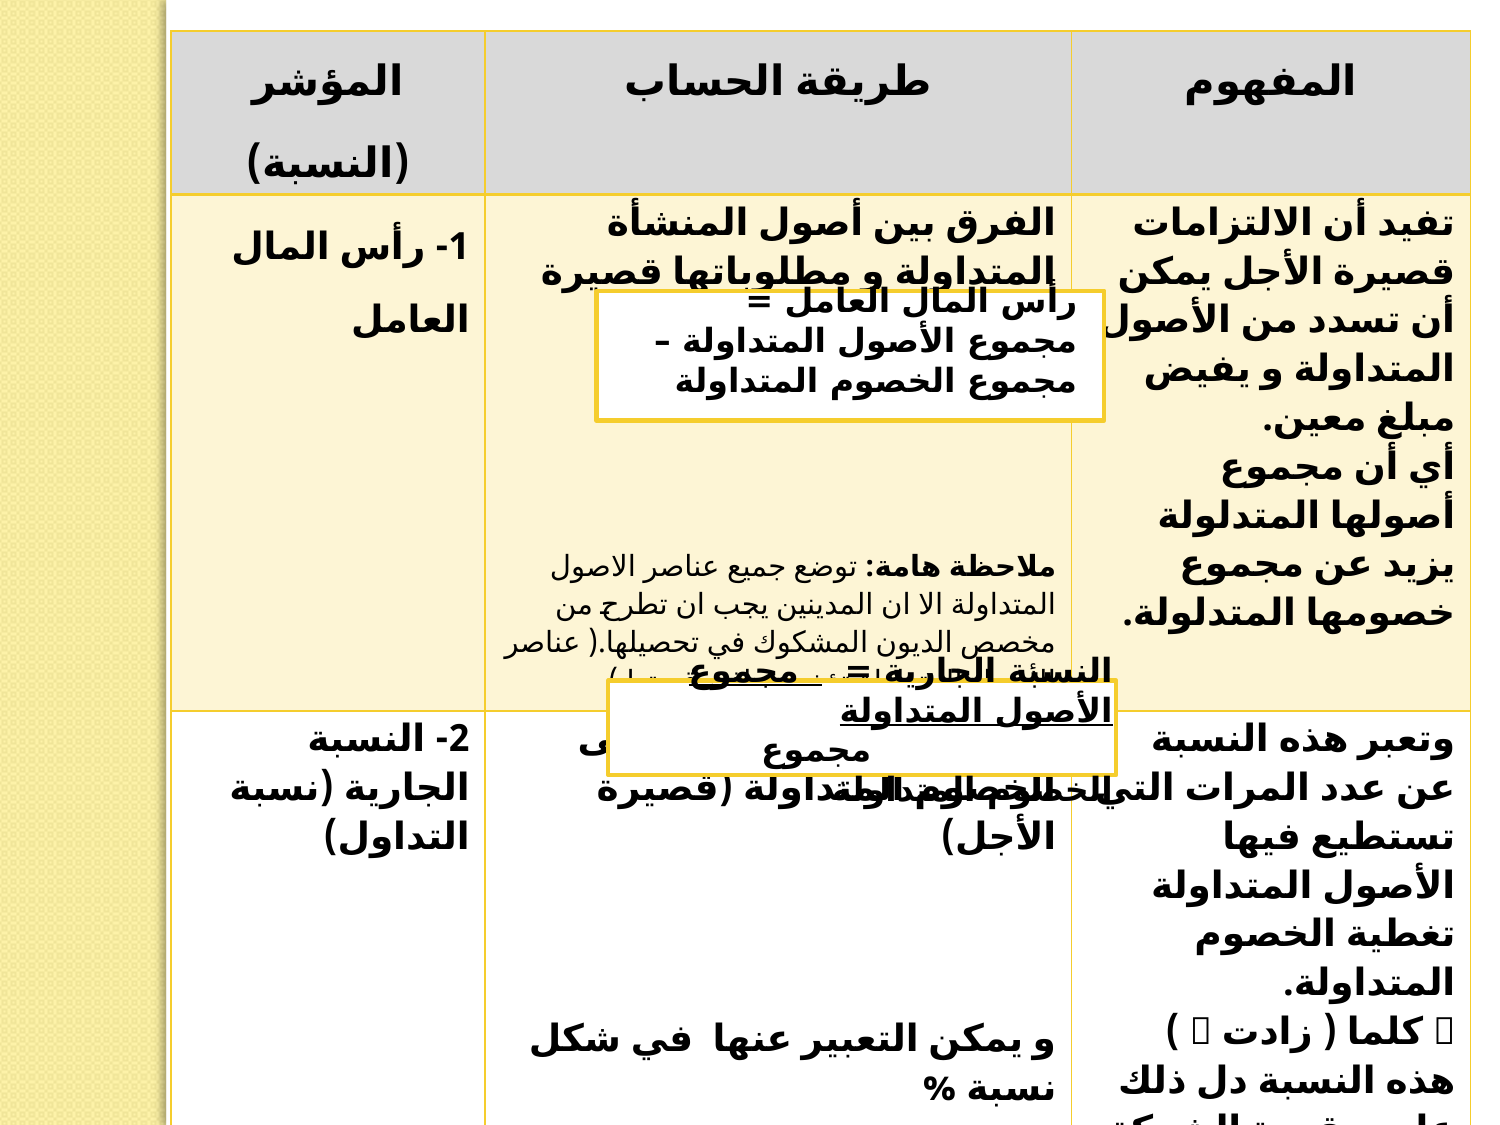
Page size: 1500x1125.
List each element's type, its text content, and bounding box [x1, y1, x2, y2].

text_box النسبة الجارية = مجموع الأصول المتداولة مجموع الخصوم المتداولة [620, 641, 1128, 816]
table_header طريقة الحساب [486, 32, 1071, 193]
text_box رأس المال العامل = مجموع الأصول المتداولة – مجموع الخصوم المتداولة [596, 271, 1093, 407]
text_box [594, 289, 1106, 423]
table_cell 1- رأس المال العامل [172, 196, 484, 710]
table_cell وتعبر هذه النسبة عن عدد المرات التي تستطيع فيها الأصول المتداولة تغطية الخصوم المتداولة.  كلما ( زادت  ) هذه النسبة دل ذلك على مقدرة الشركة على مواجهة أخطار سداد الالتزامات المتداولة المفاجئ دون الحاجة لتسييل أي أصول ثابتة أو الحصول على اقتراض جديد. [1072, 712, 1470, 1125]
text_box [606, 678, 620, 777]
table_cell نسبة الأصول المتداولة إلى الخصوم المتداولة (قصيرة الأجل) و يمكن التعبير عنها في شكل نسبة % ملاحظة هامة: توضع جميع عناصر الاصول المتداولة الا ان المدينين يجب ان توضع بالاجمالي. [486, 712, 1071, 1125]
table_cell 2- النسبة الجارية (نسبة التداول) [172, 712, 484, 1125]
table_header المفهوم [1072, 32, 1470, 193]
table_cell الفرق بين أصول المنشأة المتداولة و مطلوباتها قصيرة الأجل . ملاحظة هامة: توضع جميع عناصر الاصول المتداولة الا ان المدينين يجب ان تطرح من مخصص الديون المشكوك في تحصيلها.( عناصر الأصول المتداولة تؤخد بصافي قيمتها.) [486, 196, 1071, 710]
table_header المؤشر (النسبة) [172, 32, 484, 193]
table_cell تفيد أن الالتزامات قصيرة الأجل يمكن أن تسدد من الأصول المتداولة و يفيض مبلغ معين. أي أن مجموع أصولها المتدلولة يزيد عن مجموع خصومها المتدلولة. [1072, 196, 1470, 710]
